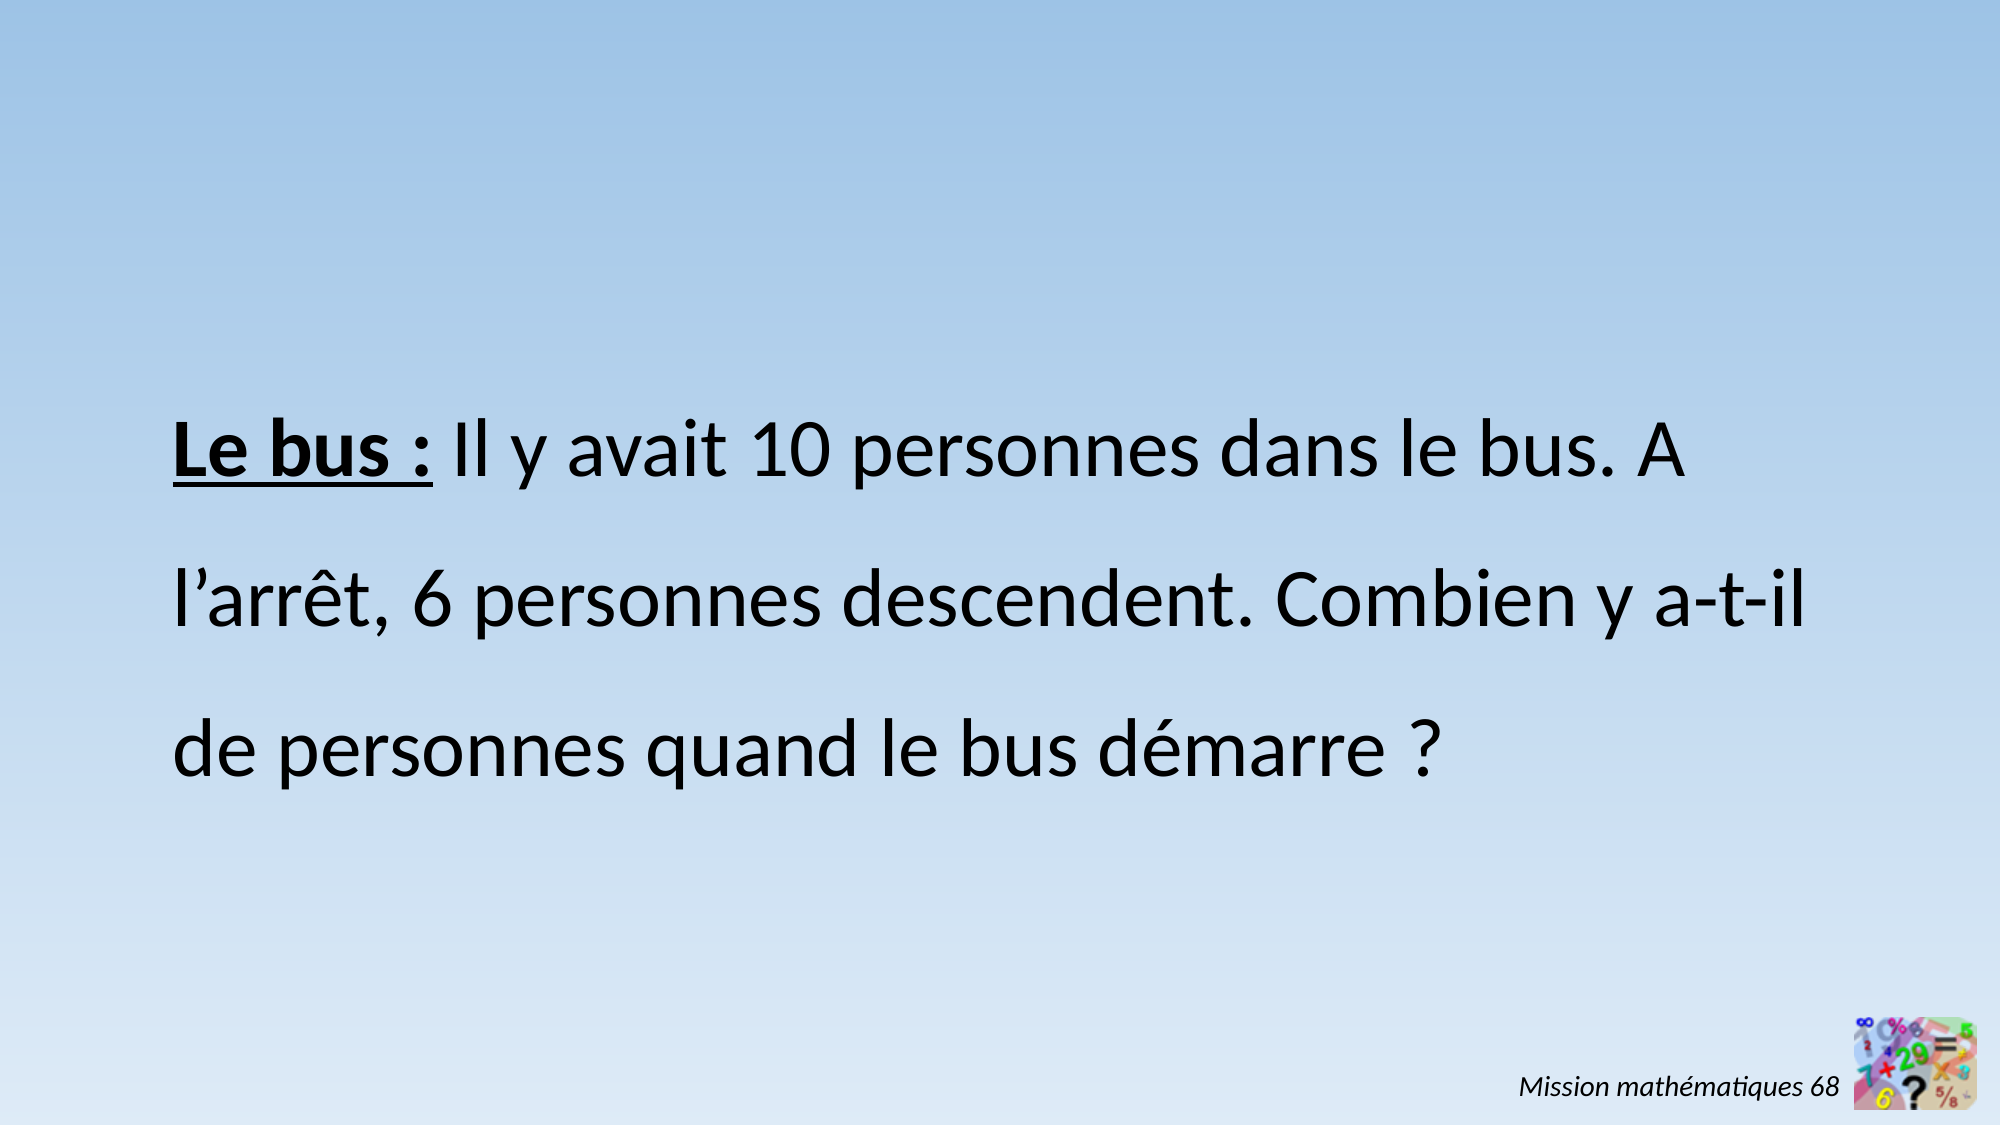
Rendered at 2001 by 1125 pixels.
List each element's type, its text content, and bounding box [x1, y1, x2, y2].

text_box Le bus : Il y avait 10 personnes dans le bus. A l’arrêt, 6 personnes descendent. Combien y a-t-il de personnes quand le bus démarre ? [157, 335, 1843, 801]
text_box Mission mathématiques 68 [1501, 1059, 1854, 1110]
picture [1854, 1017, 1977, 1110]
